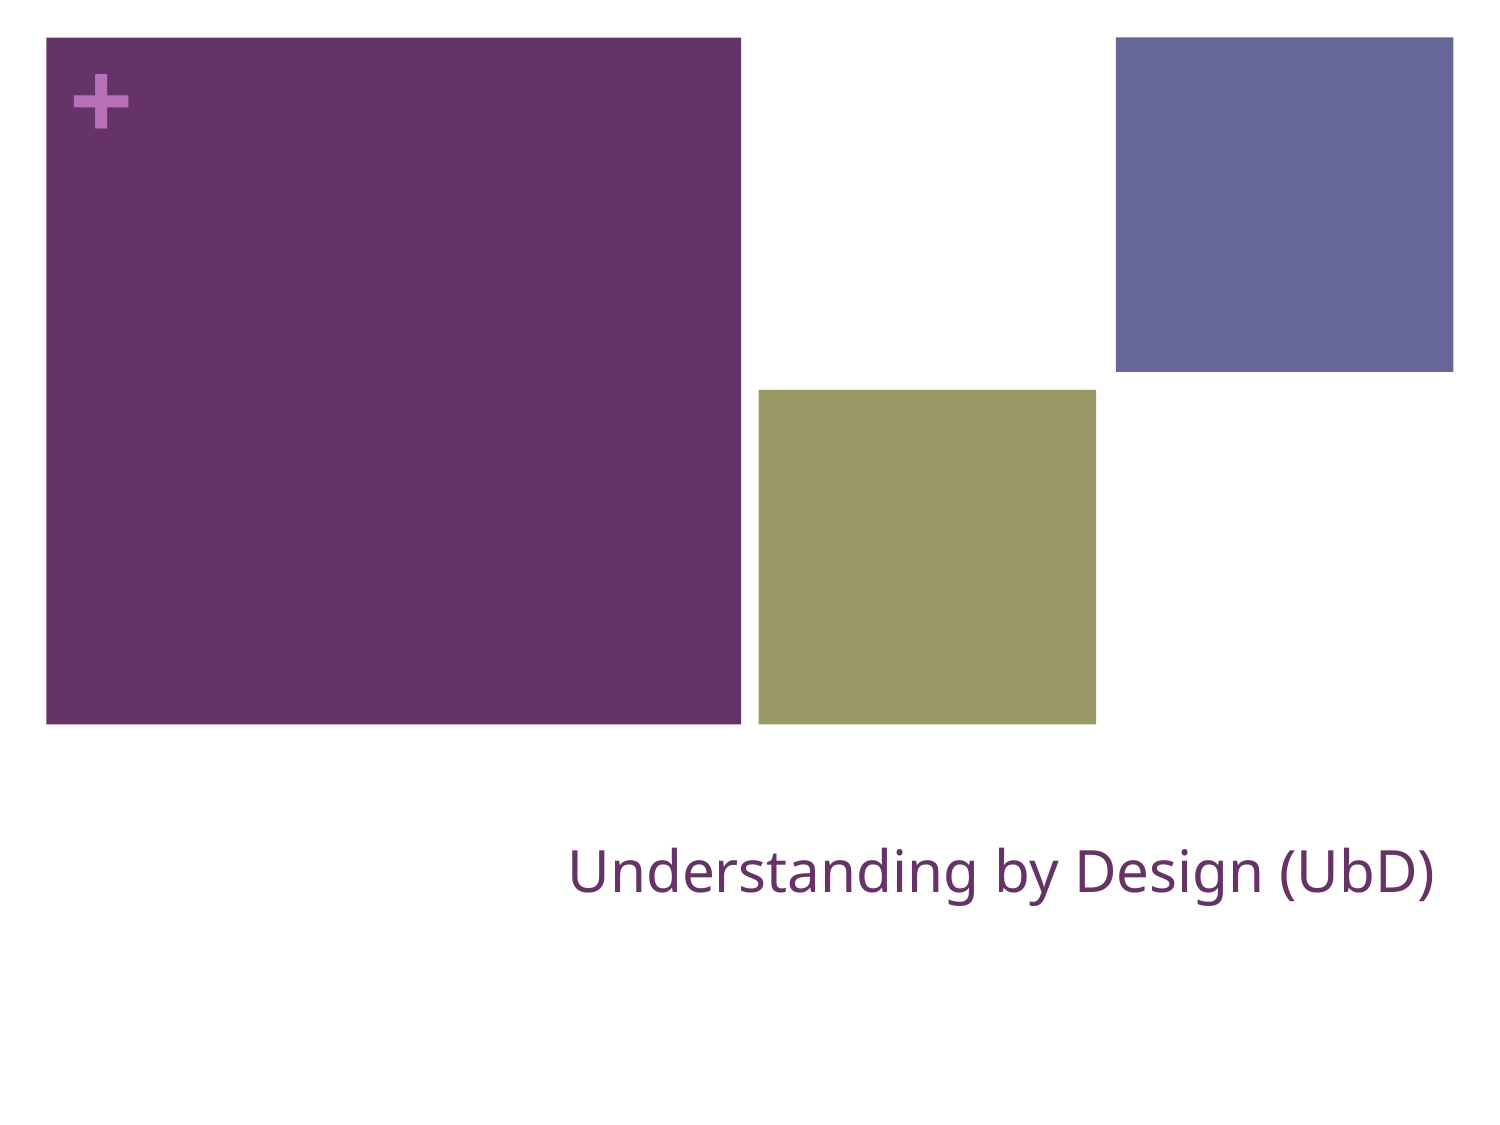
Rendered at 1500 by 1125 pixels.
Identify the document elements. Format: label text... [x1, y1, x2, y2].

title Understanding by Design (UbD) [49, 758, 1450, 912]
